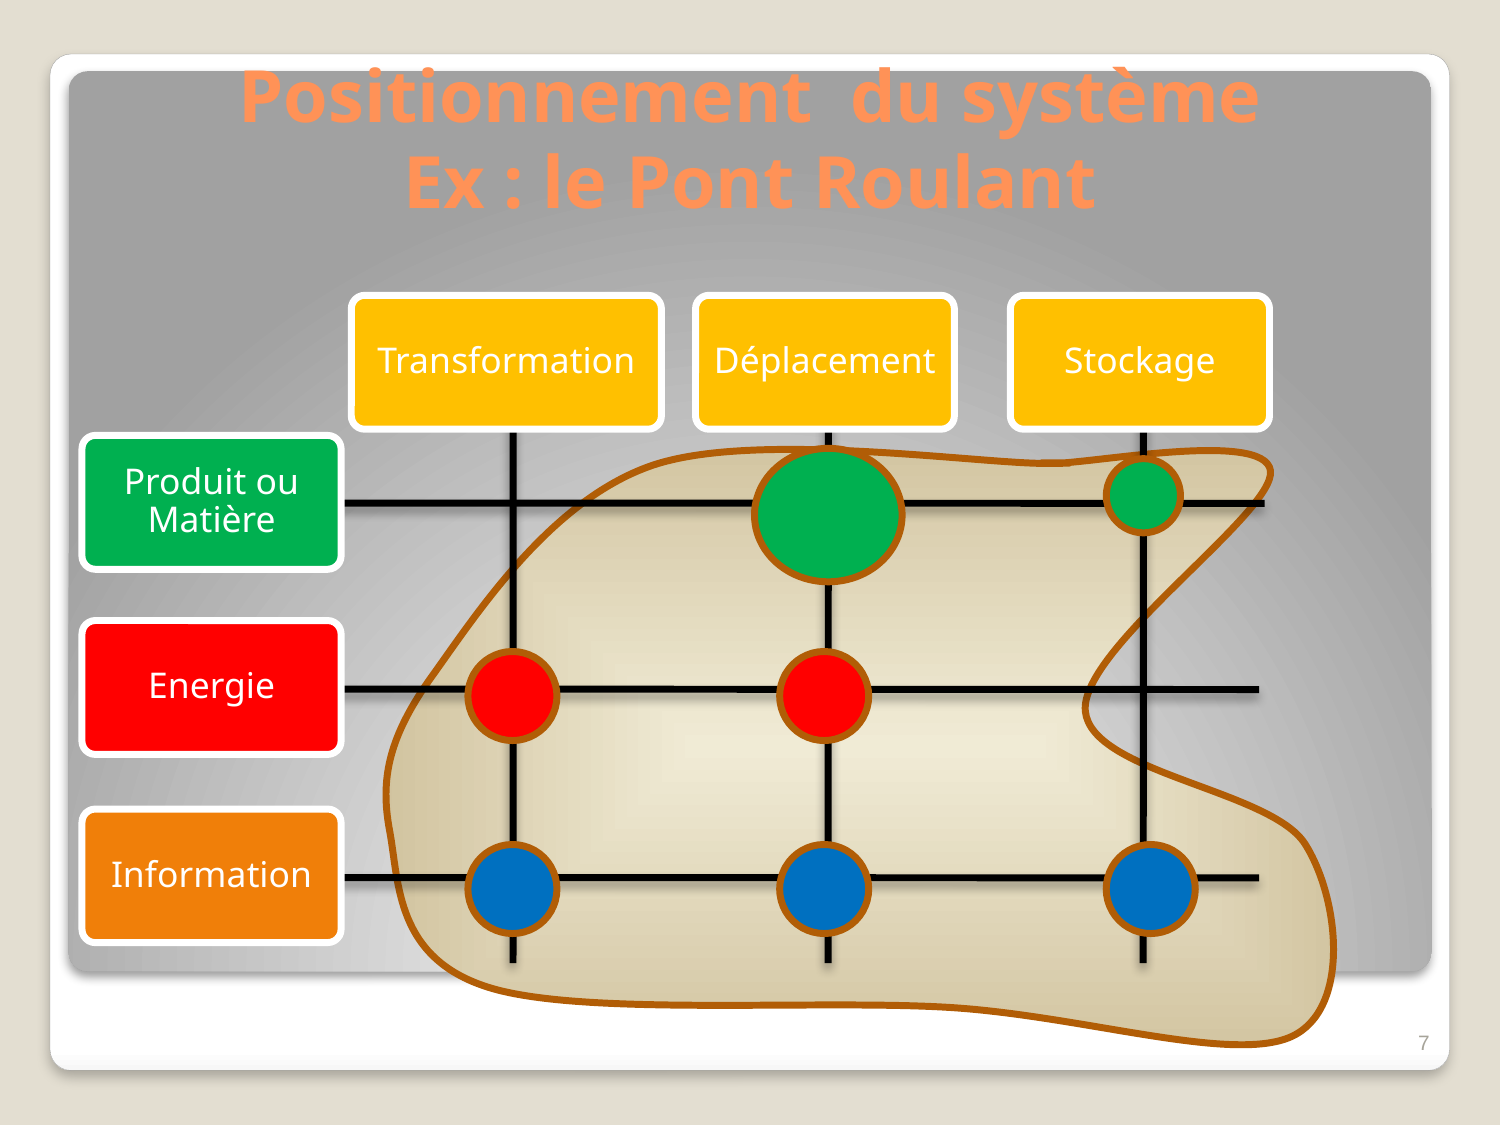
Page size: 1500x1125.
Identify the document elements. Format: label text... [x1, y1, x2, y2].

slide_number 7 [1369, 1002, 1445, 1063]
title Positionnement du système Ex : le Pont Roulant [75, 42, 1425, 231]
text_box [455, 814, 1338, 1049]
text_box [81, 295, 1270, 964]
